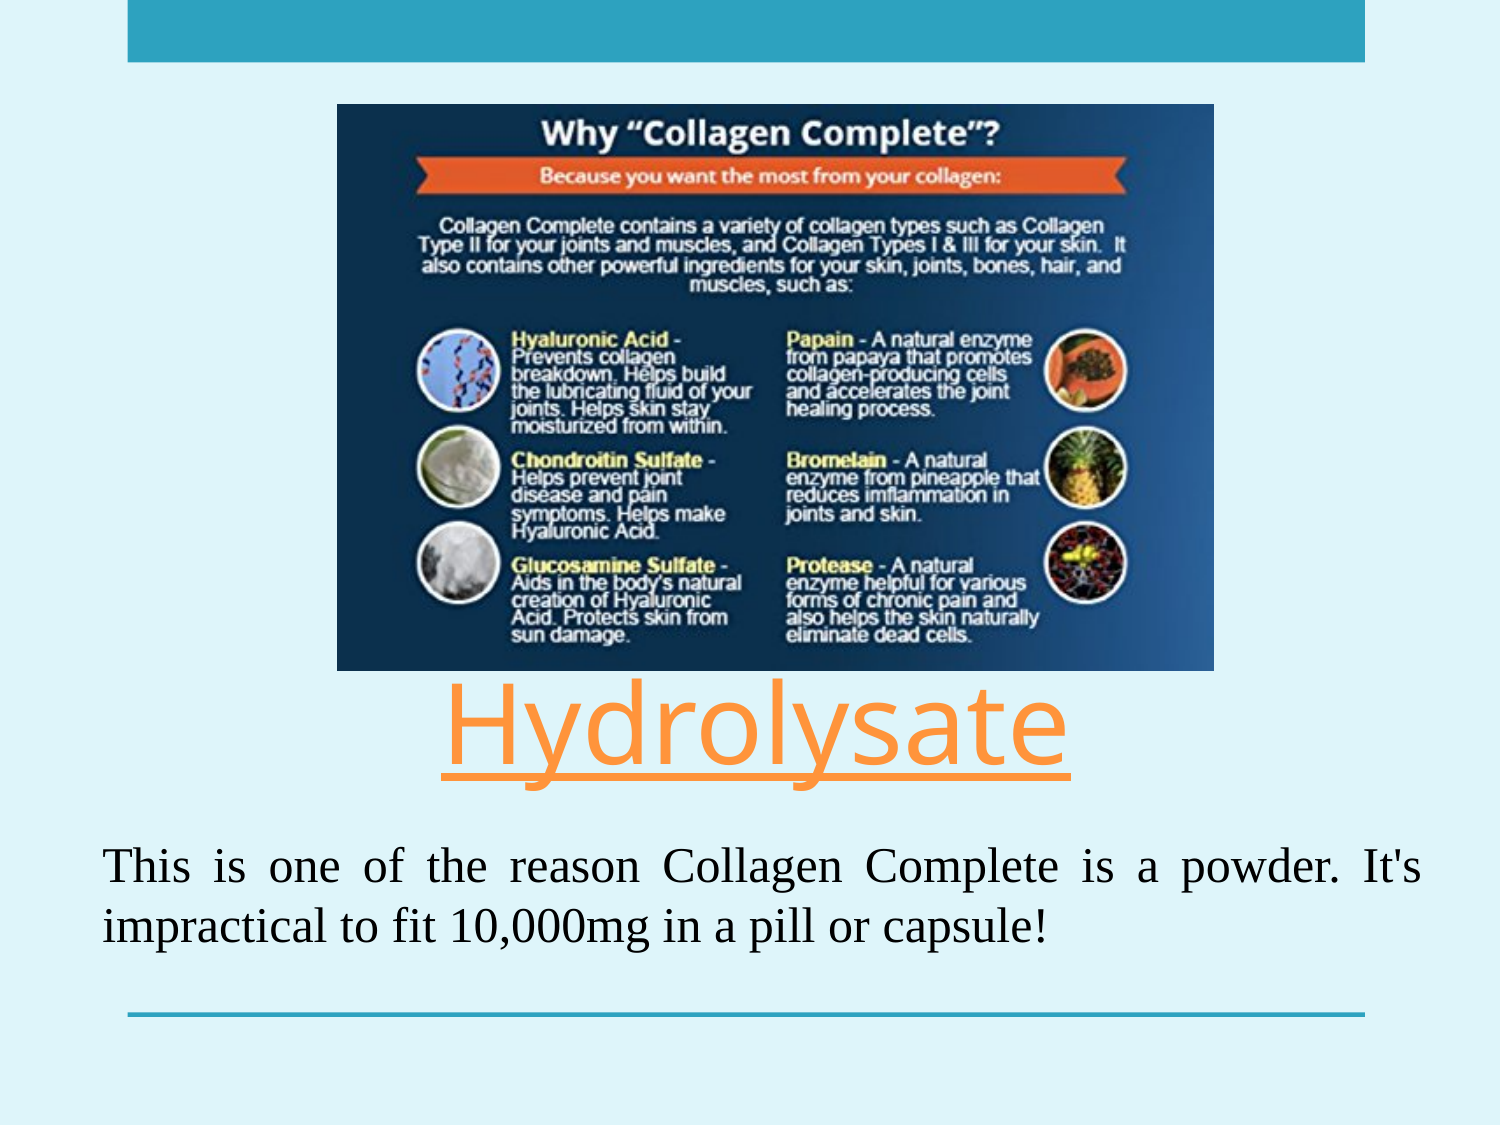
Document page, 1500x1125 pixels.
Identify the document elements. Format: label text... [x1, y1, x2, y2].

text_box This is one of the reason Collagen Complete is a powder. It's impractical to fit 10,000mg in a pill or capsule! [87, 824, 1438, 960]
title Collagen Hydrolysate [200, 549, 1313, 813]
picture [336, 103, 1215, 672]
